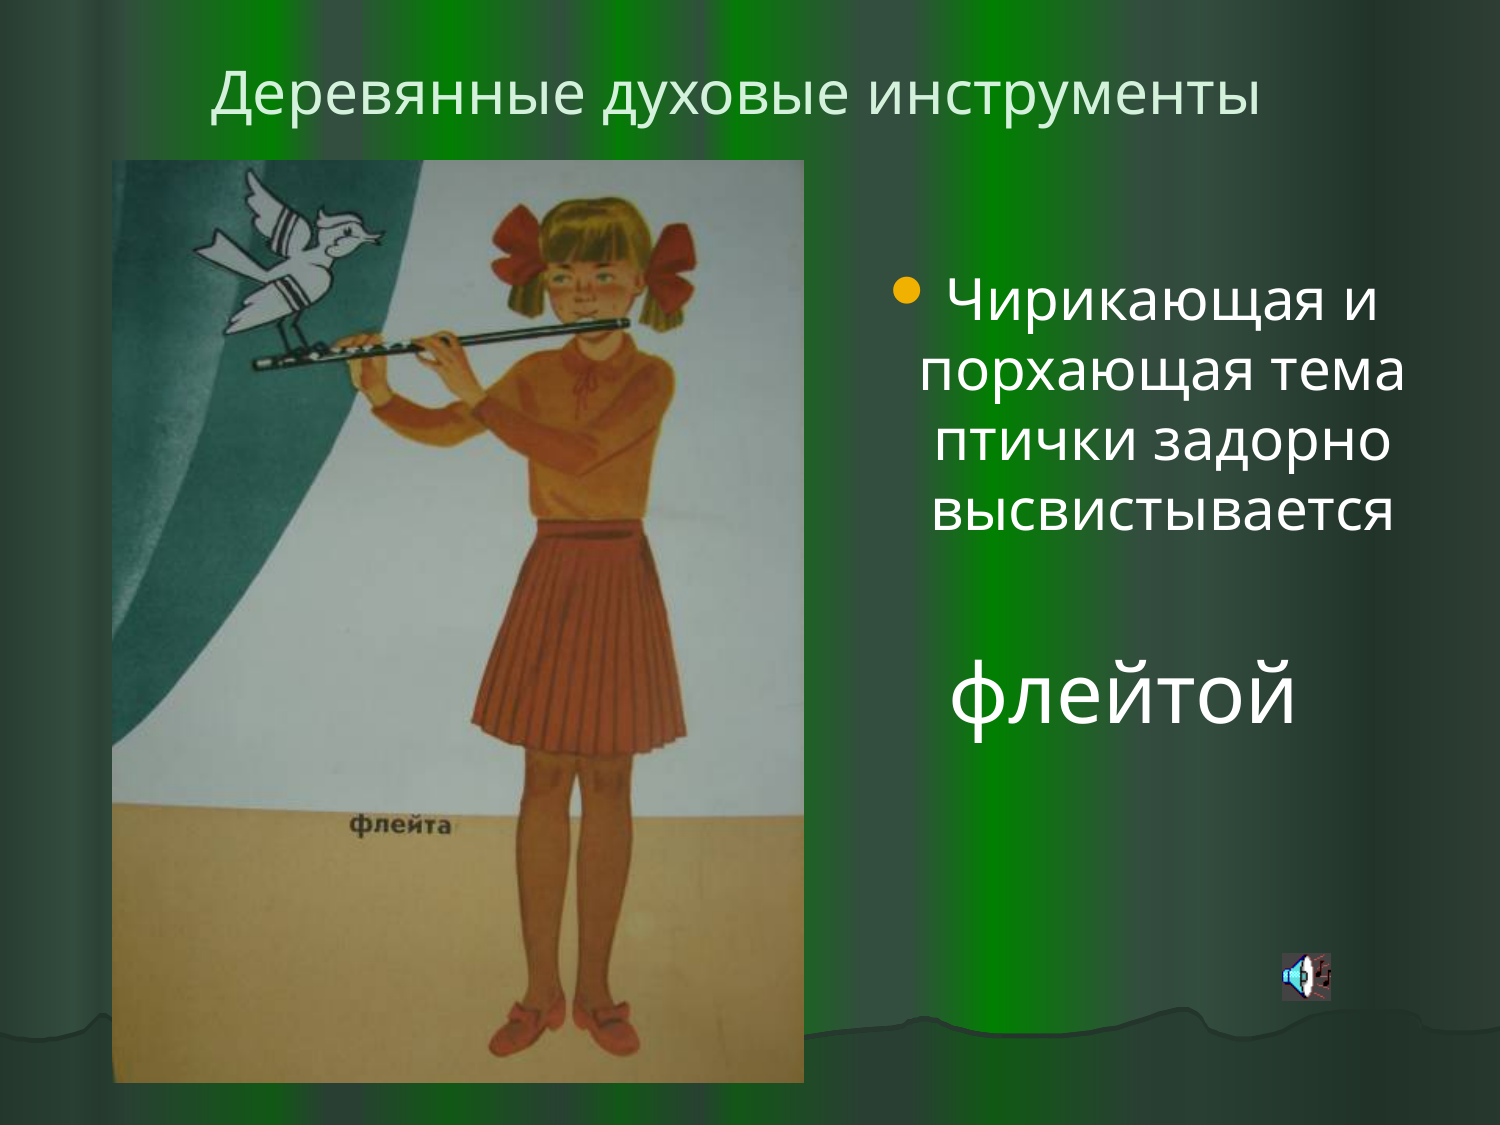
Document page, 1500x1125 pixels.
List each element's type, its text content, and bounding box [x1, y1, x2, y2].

list Чирикающая и порхающая тема птички задорно высвистывается флейтой [844, 172, 1426, 1071]
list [111, 160, 804, 1083]
title Деревянные духовые инструменты [74, 18, 1400, 162]
picture [1281, 952, 1332, 1003]
